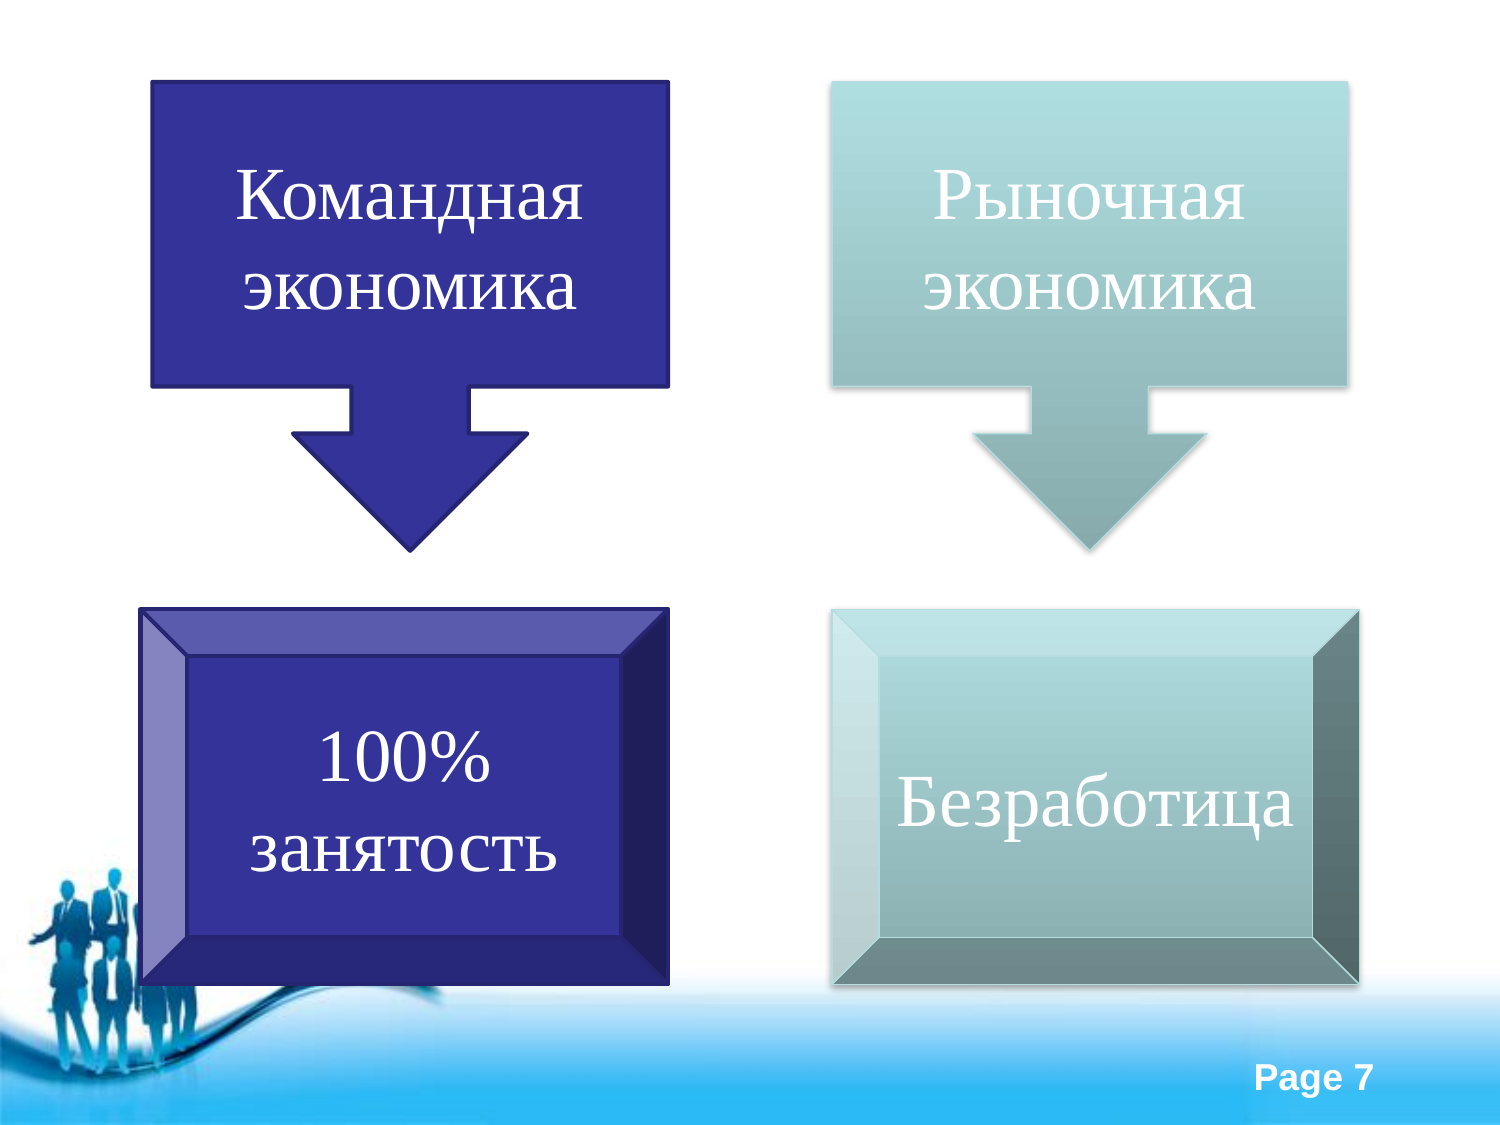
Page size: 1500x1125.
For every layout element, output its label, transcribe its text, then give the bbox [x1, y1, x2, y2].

text_box 100% занятость [138, 607, 670, 986]
text_box Командная экономика [150, 79, 671, 553]
picture [58, 1002, 63, 1011]
text_box Рыночная экономика [831, 81, 1349, 552]
text_box Безработица [831, 608, 1360, 985]
picture [0, 0, 1500, 1125]
